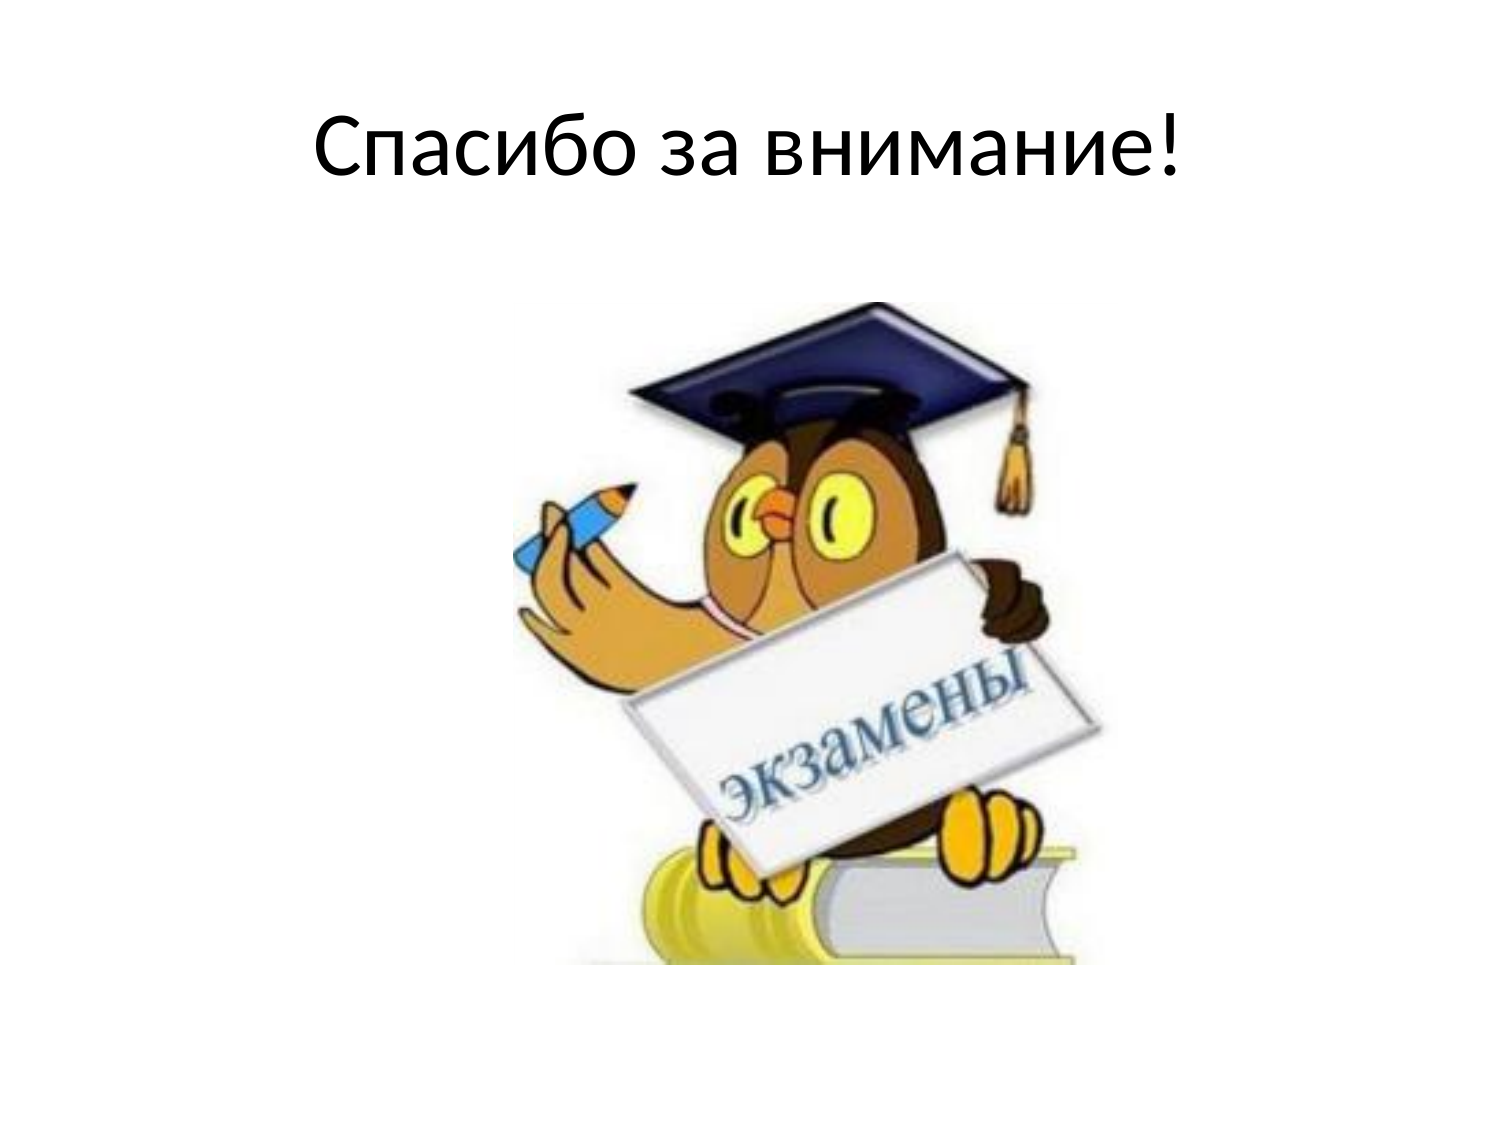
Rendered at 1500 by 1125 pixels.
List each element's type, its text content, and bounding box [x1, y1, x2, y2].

picture [513, 302, 1119, 965]
title Спасибо за внимание! [75, 45, 1425, 233]
